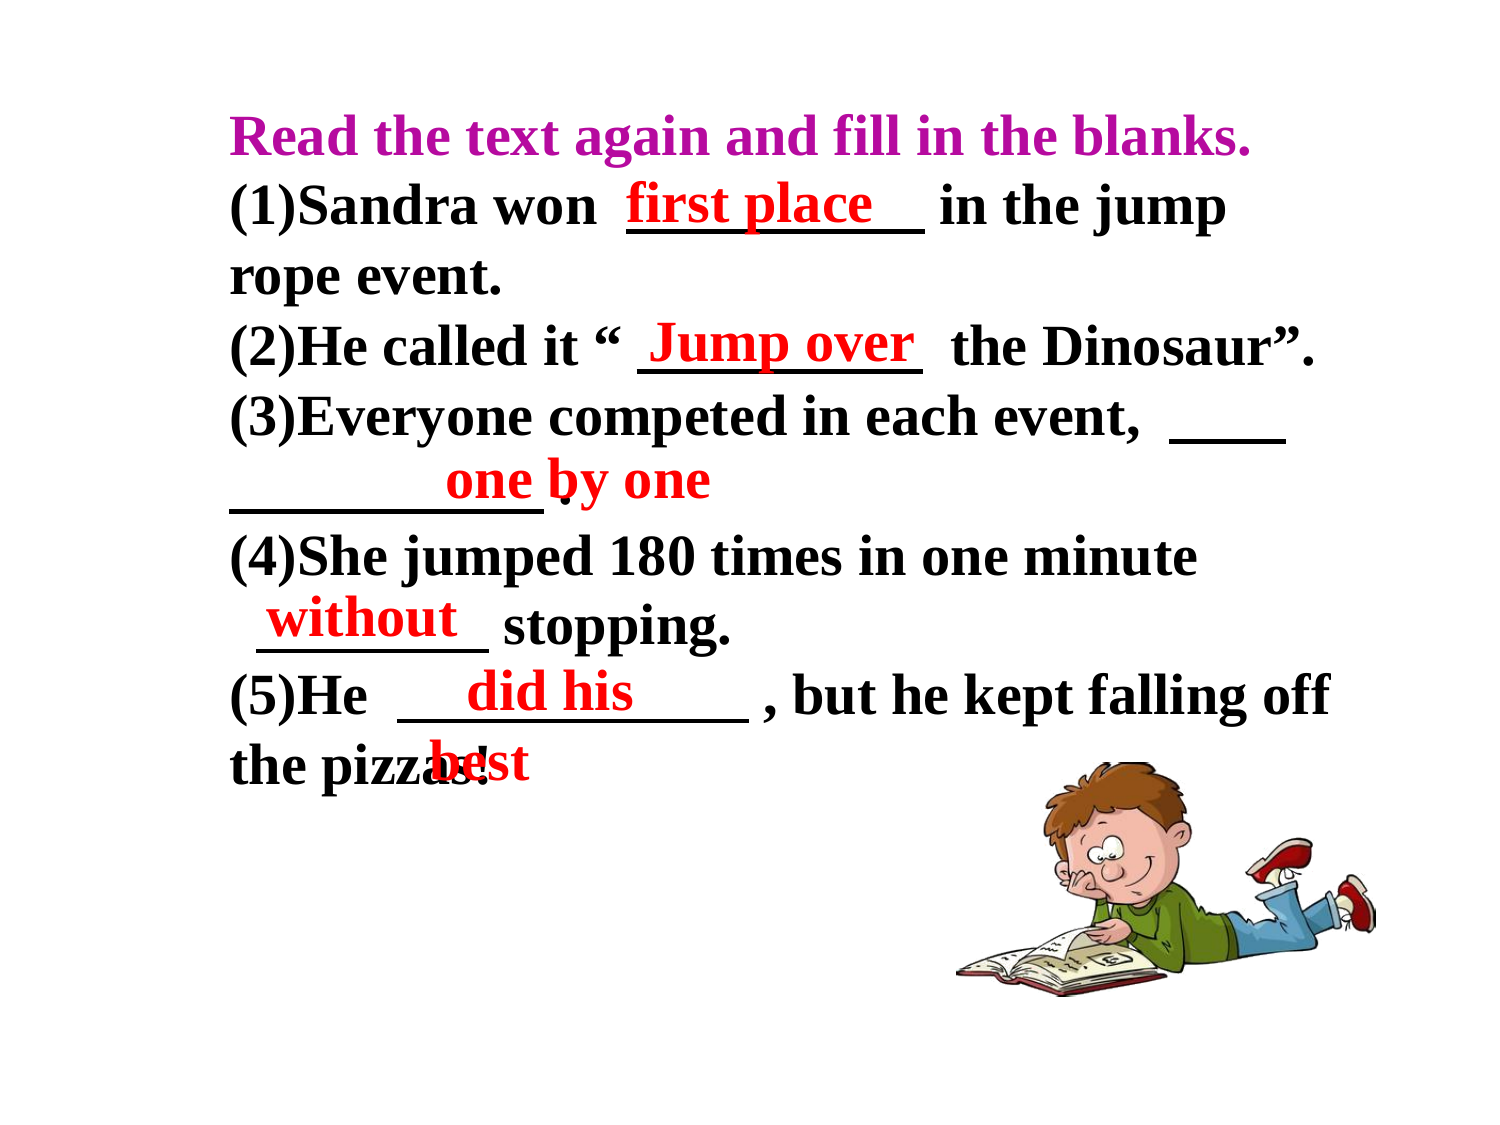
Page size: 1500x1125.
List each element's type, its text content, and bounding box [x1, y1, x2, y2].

text_box Read the text again and fill in the blanks. (1)Sandra won in the jump rope event. (2)He called it “ the Dinosaur”. (3)Everyone competed in each event, . (4)She jumped 180 times in one minute stopping. (5)He , but he kept falling off the pizzas! [214, 89, 1350, 804]
text_box did his best [414, 645, 727, 730]
picture [956, 762, 1377, 997]
text_box one by one [431, 432, 727, 518]
text_box Jump over [633, 295, 931, 381]
text_box without [251, 570, 473, 655]
text_box first place [611, 156, 889, 242]
